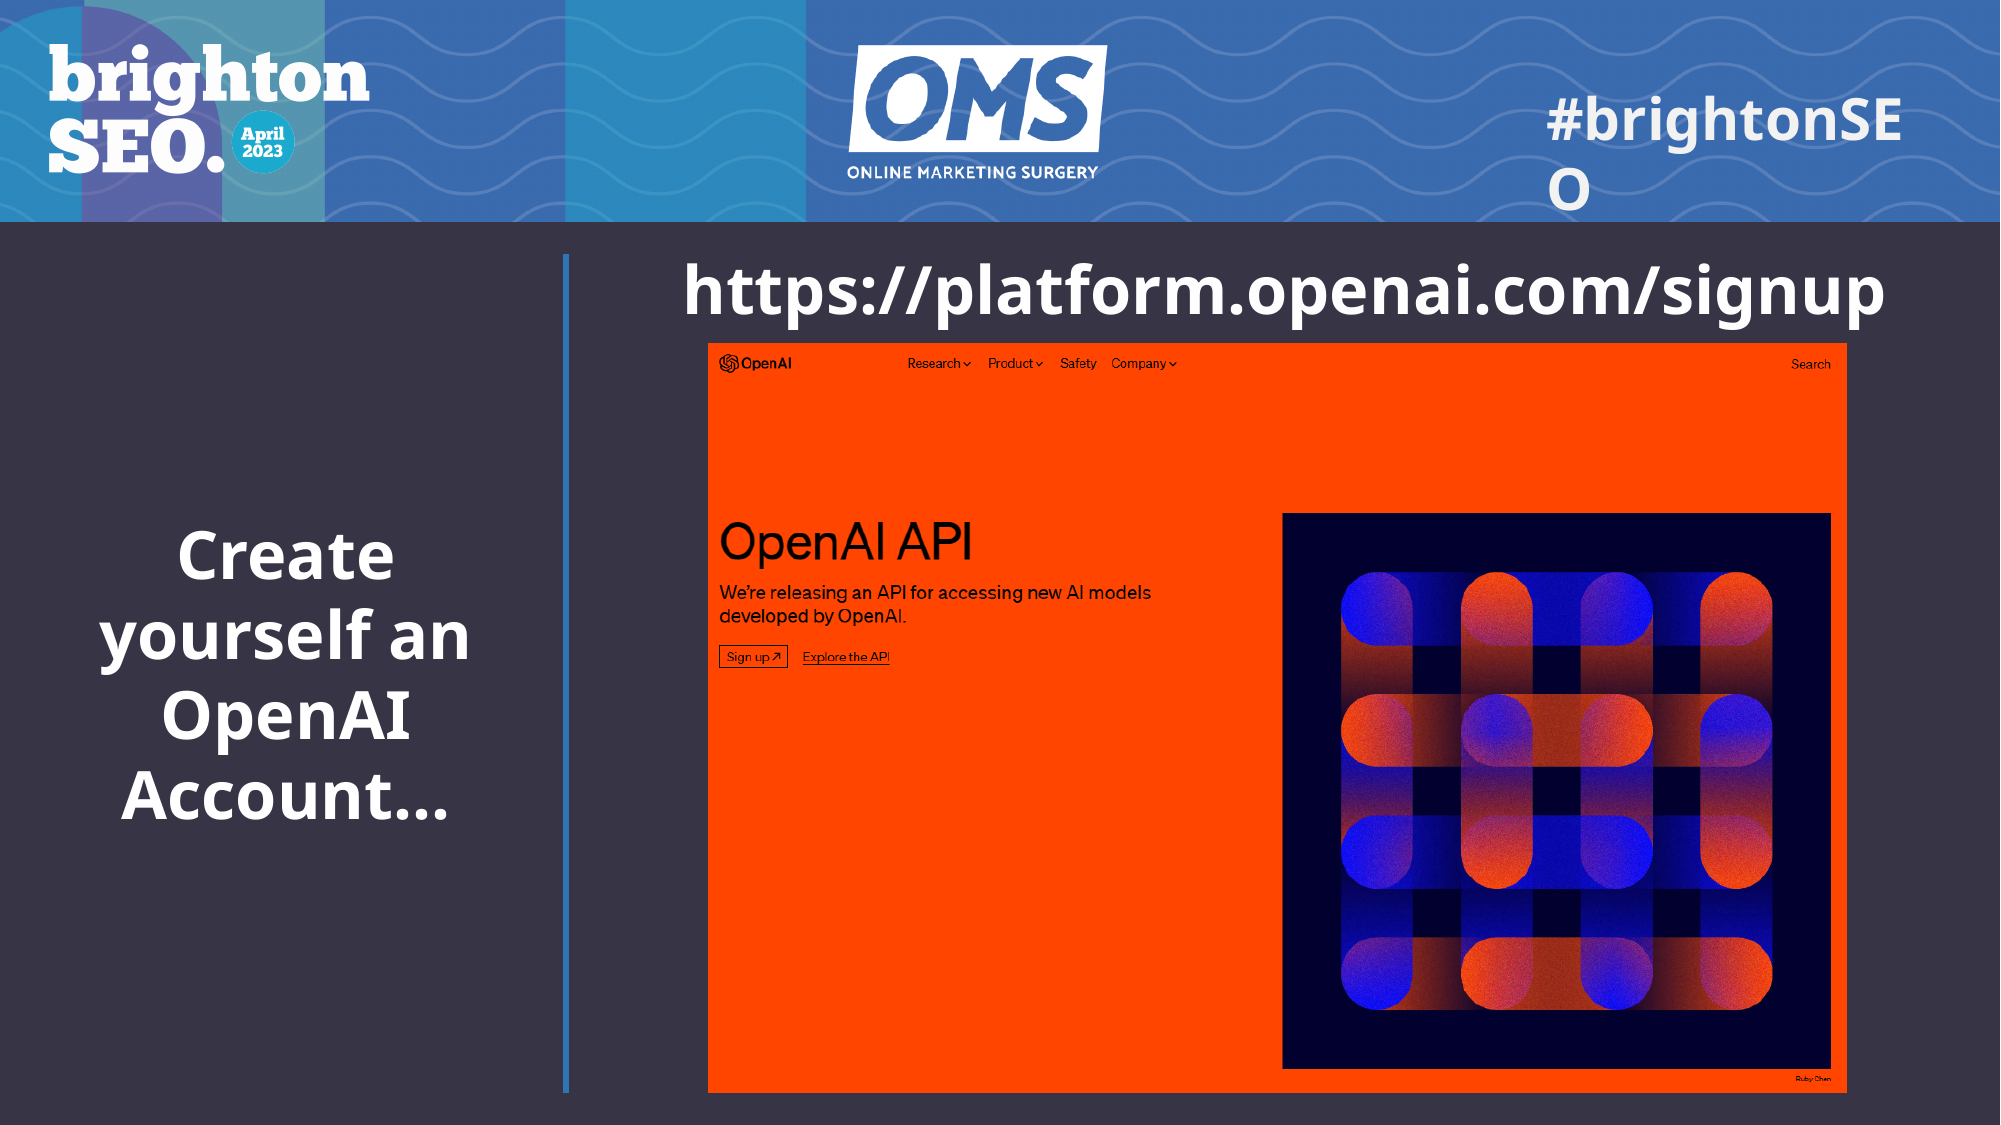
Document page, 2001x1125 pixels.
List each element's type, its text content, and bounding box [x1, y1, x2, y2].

text_box #brightonSEO [1531, 222, 1952, 230]
picture [0, 0, 2000, 222]
text_box Create yourself an OpenAI Account… [32, 253, 540, 1093]
picture [708, 343, 1847, 1093]
text_box https://platform.openai.com/signup [602, 254, 1968, 322]
